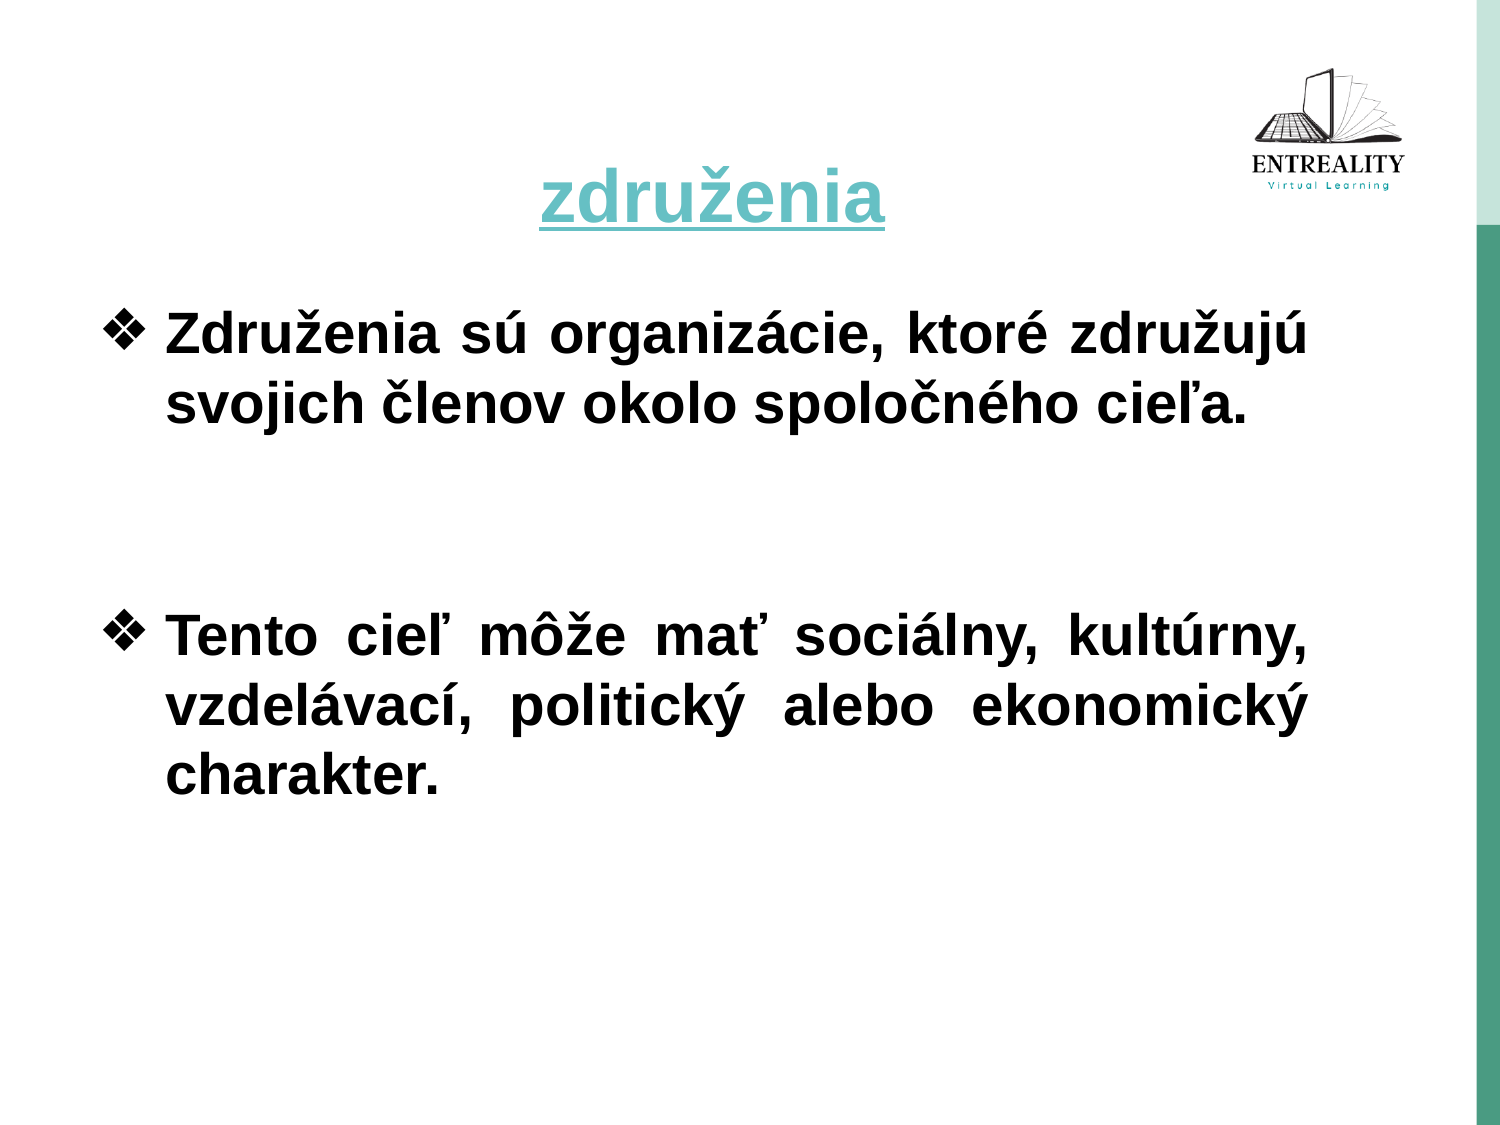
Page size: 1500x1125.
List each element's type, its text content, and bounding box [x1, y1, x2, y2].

title združenia [524, 74, 1097, 246]
list Združenia sú organizácie, ktoré združujú svojich členov okolo spoločného cieľa. Tento cieľ môže mať sociálny, kultúrny, vzdelávací, politický alebo ekonomický charakter. [75, 287, 1325, 1005]
picture [1198, 0, 1458, 259]
